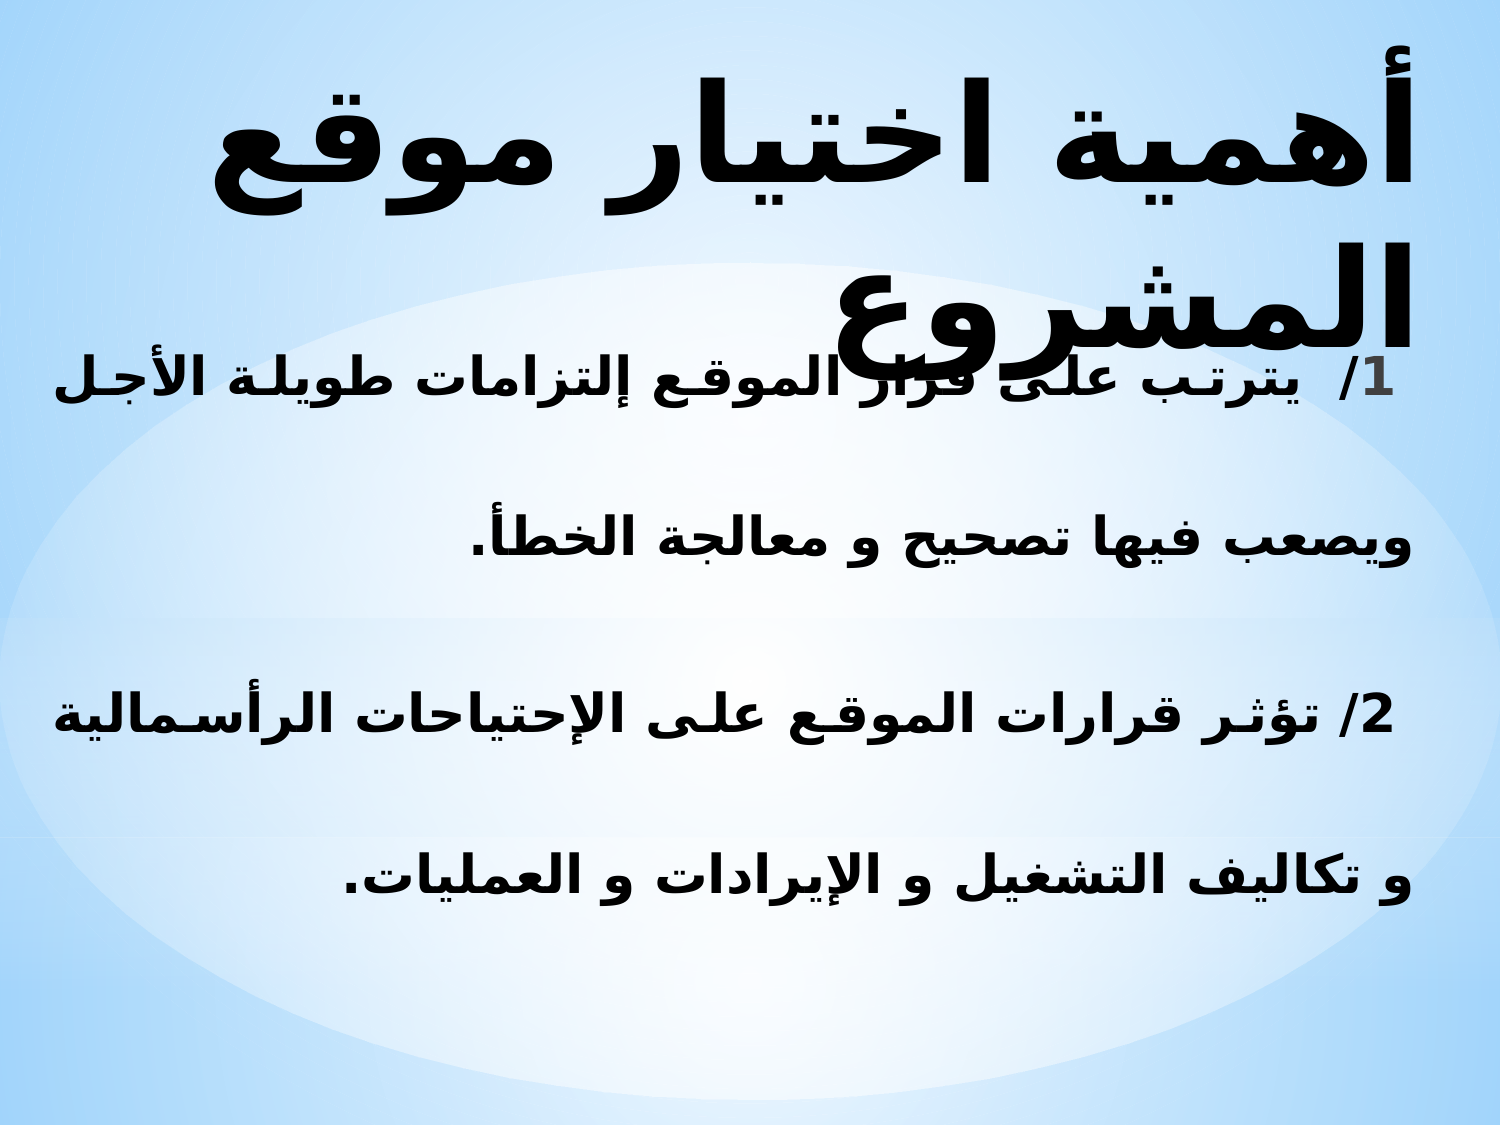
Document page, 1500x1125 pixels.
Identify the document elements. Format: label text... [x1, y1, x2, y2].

list 1/ يترتب على قرار الموقع إلتزامات طويلة الأجل ويصعب فيها تصحيح و معالجة الخطأ. 2/ تؤثر قرارات الموقع على الإحتياحات الرأسمالية و تكاليف التشغيل و الإيرادات و العمليات. [37, 237, 1438, 1013]
title أهمية اختيار موقع المشروع [50, 37, 1438, 237]
